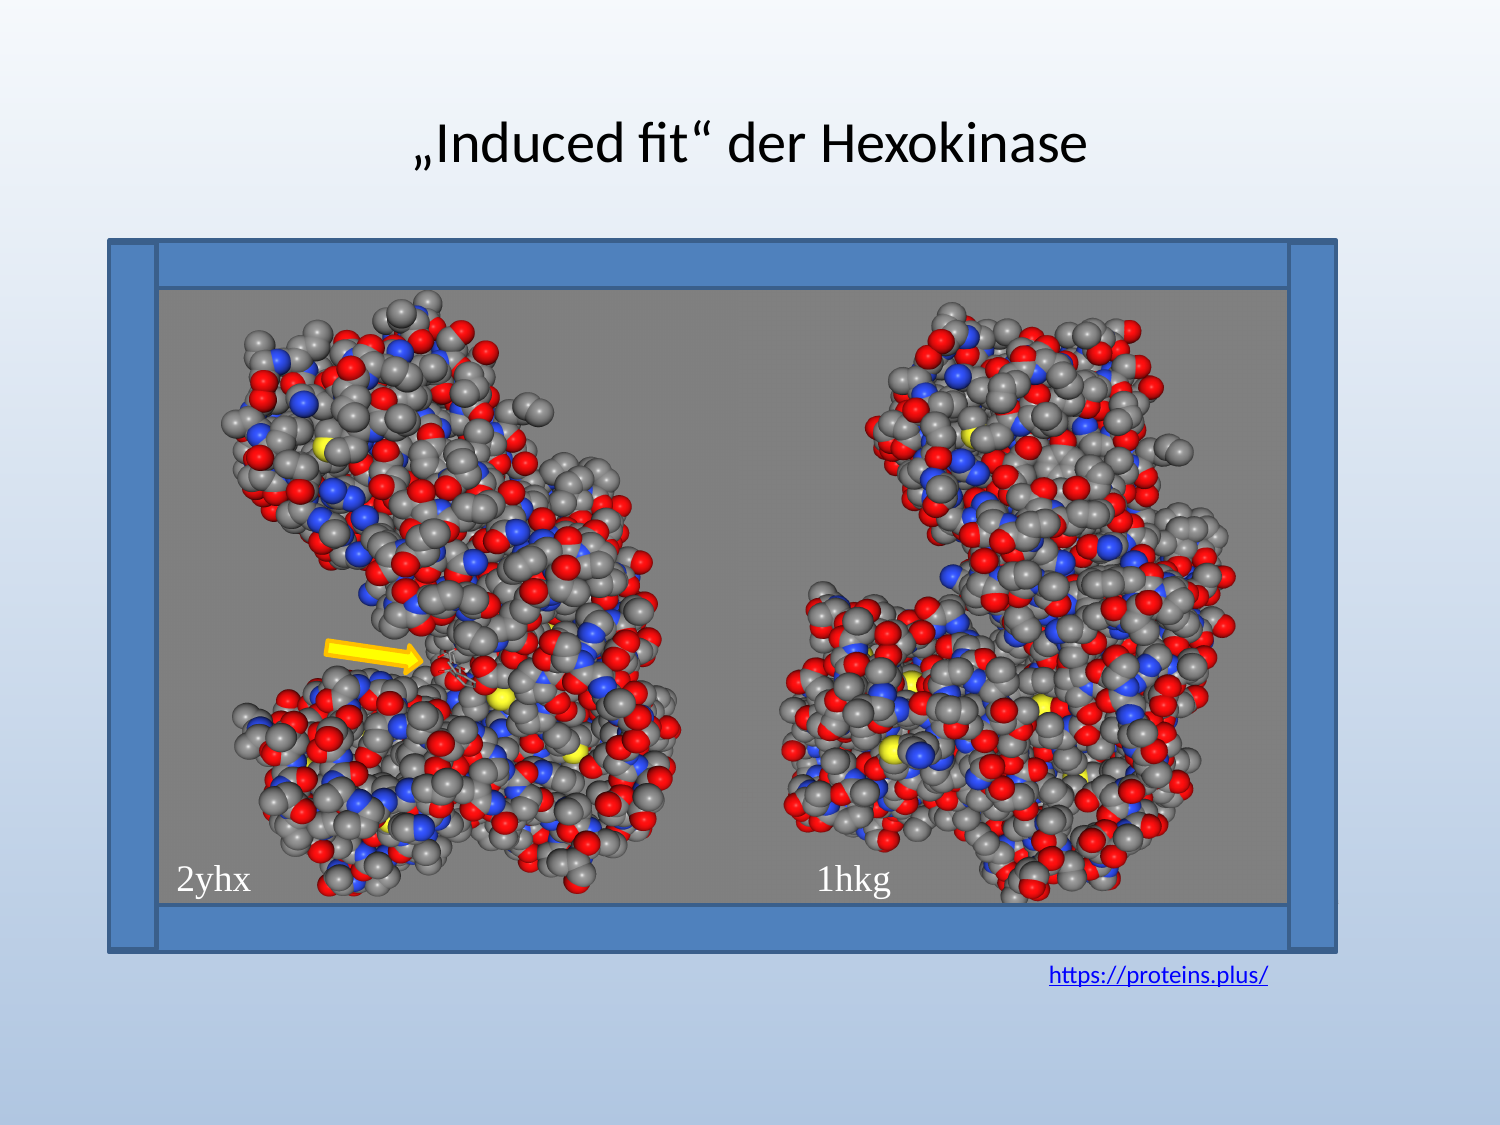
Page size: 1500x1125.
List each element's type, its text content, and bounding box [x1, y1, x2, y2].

title „Induced fit“ der Hexokinase [75, 45, 1425, 233]
text_box https://proteins.plus/ [1033, 961, 1318, 996]
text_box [109, 240, 1337, 953]
